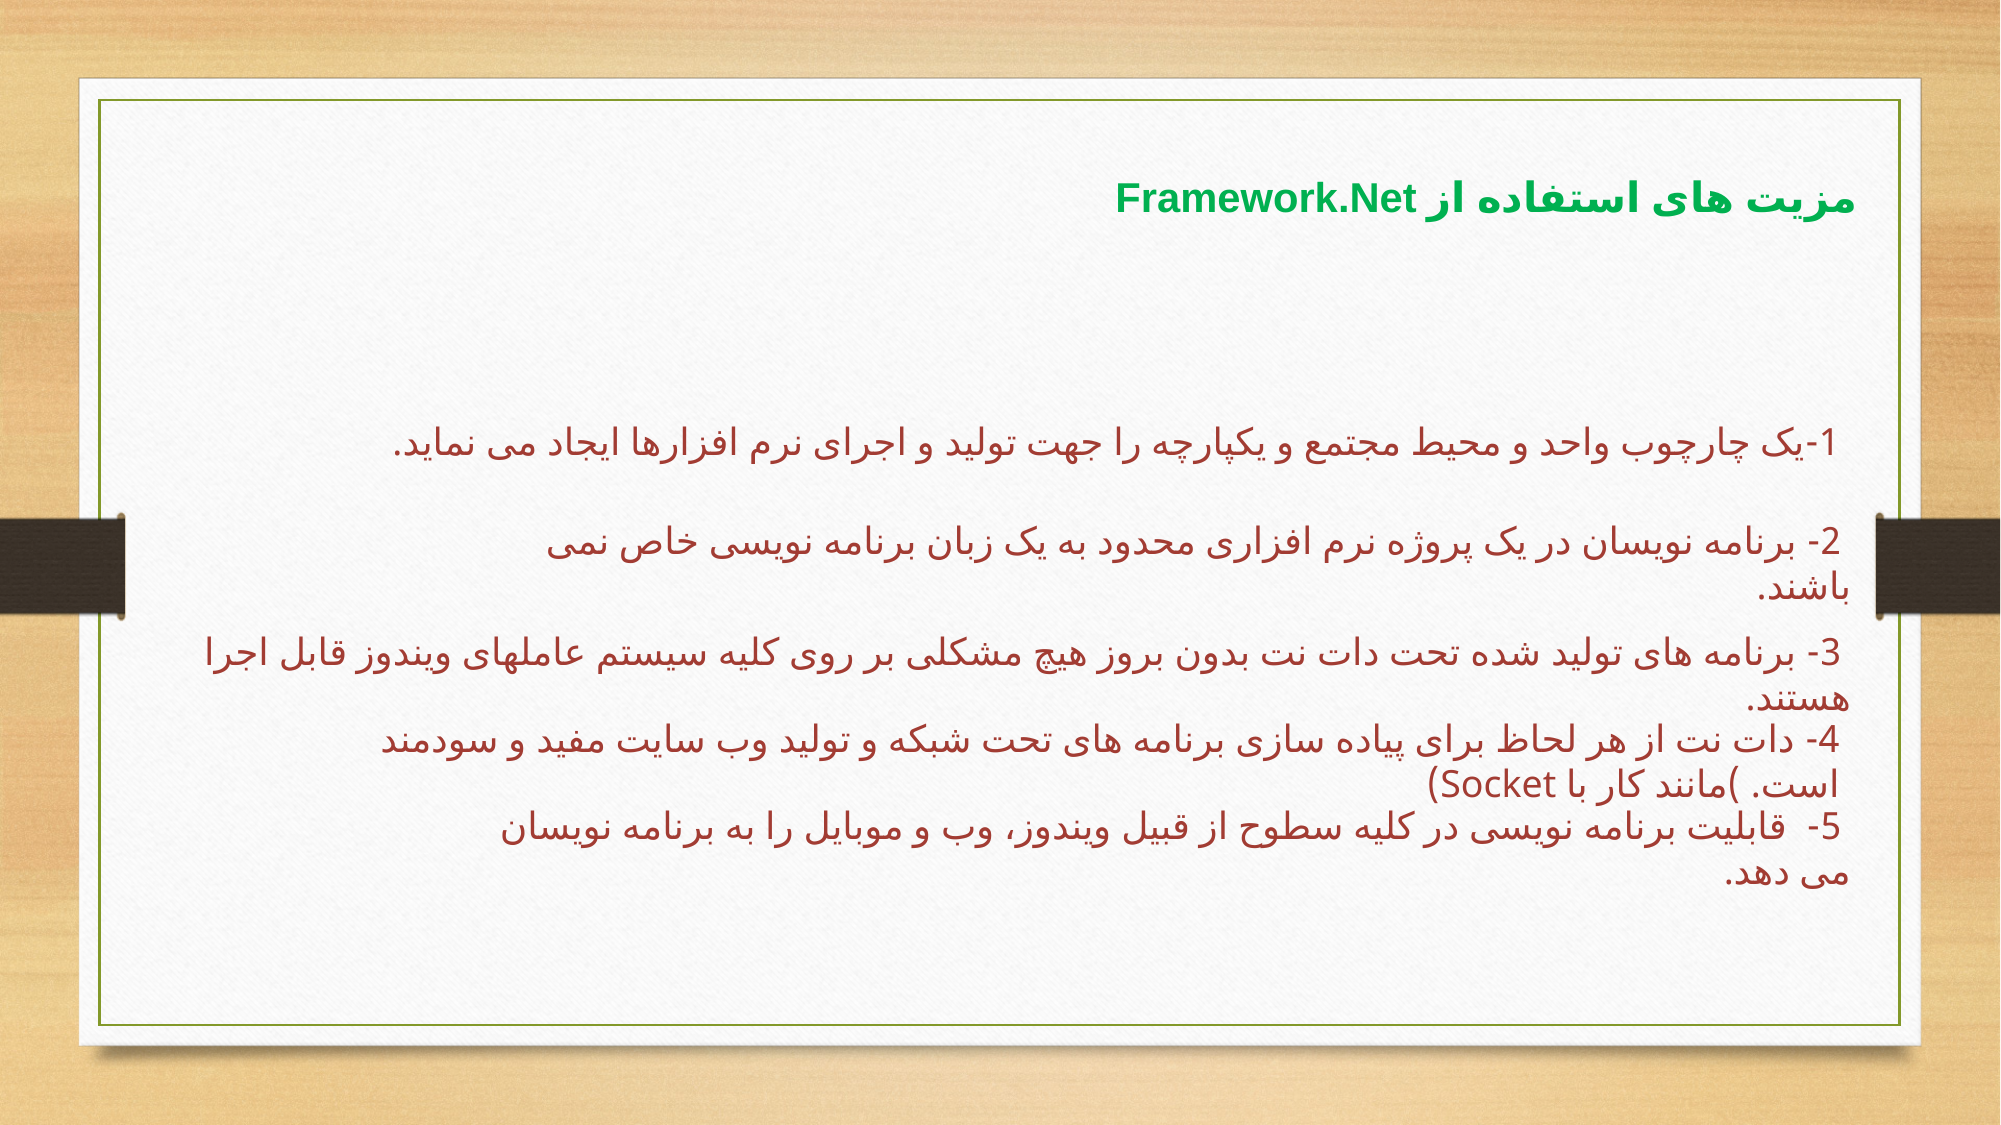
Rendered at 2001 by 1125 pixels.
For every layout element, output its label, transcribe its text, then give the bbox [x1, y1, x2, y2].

picture [0, 0, 2001, 1125]
text_box 5- قابلیت برنامه نویسی در کلیه سطوح از قبیل ویندوز، وب و موبایل را به برنامه نویسان می دهد. [430, 795, 1866, 900]
text_box 3- برنامه های تولید شده تحت دات نت بدون بروز هیچ مشکلی بر روی کلیه سیستم عاملهای ویندوز قابل اجرا هستند. [182, 620, 1866, 726]
text_box 4- دات نت از هر لحاظ برای پیاده سازی برنامه های تحت شبکه و تولید وب سایت مفید و سودمند است. )مانند کار با Socket) [227, 707, 1855, 813]
text_box مزیت های استفاده از Framework.Net [1100, 163, 1872, 229]
text_box 1-یک چارچوب واحد و محیط مجتمع و یکپارچه را جهت تولید و اجرای نرم افزارها ایجاد می نماید. [227, 410, 1855, 470]
text_box 2- برنامه نویسان در یک پروژه نرم افزاری محدود به یک زبان برنامه نویسی خاص نمی باشند. [499, 509, 1866, 615]
